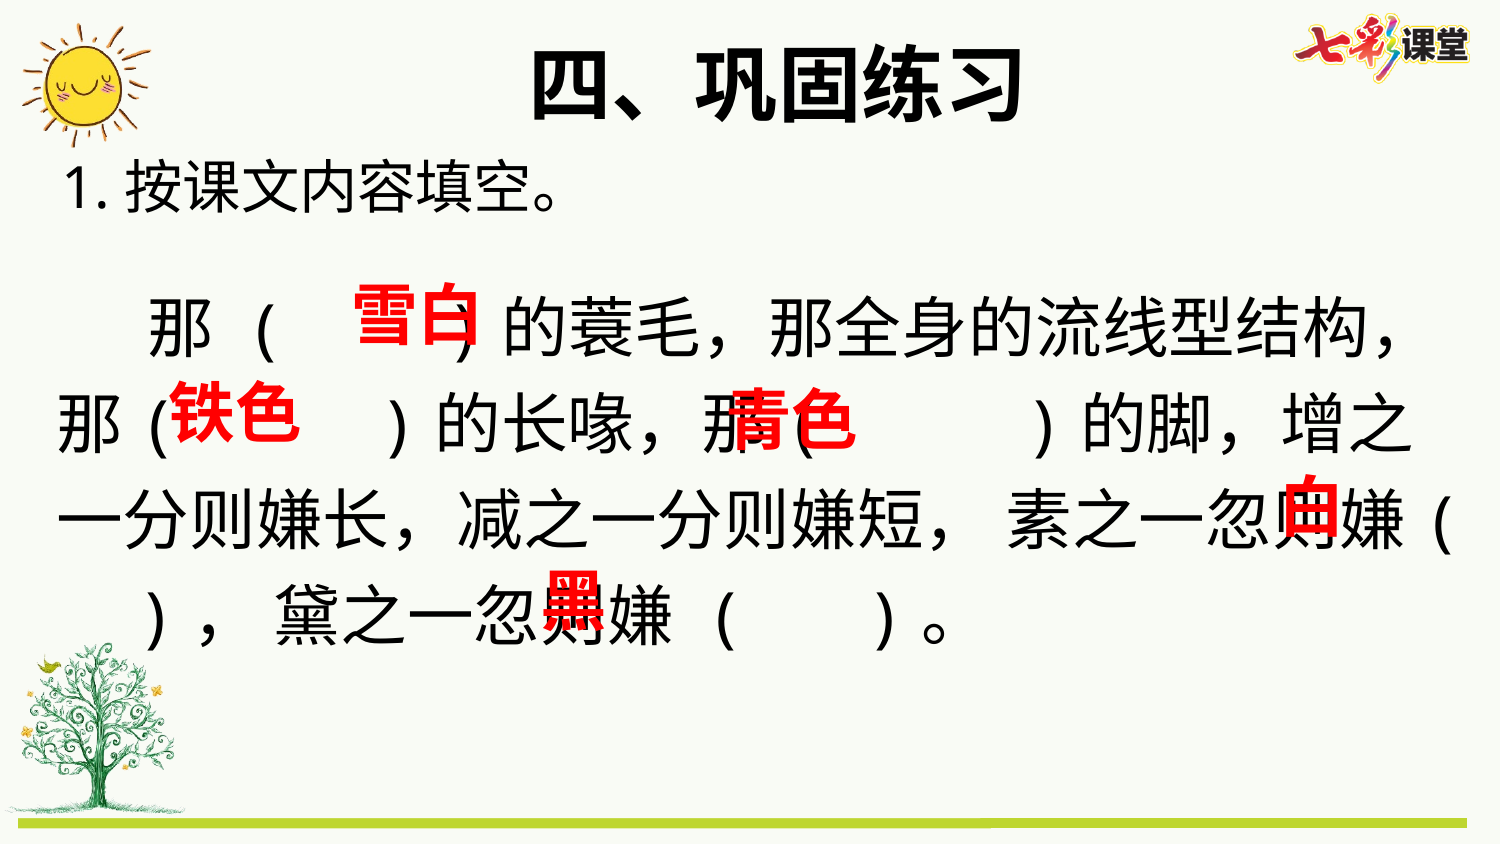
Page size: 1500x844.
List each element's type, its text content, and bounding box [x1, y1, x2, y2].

picture [0, 0, 173, 172]
text_box 那 ( )的蓑毛，那全身的流线型结构，那( )的长喙，那( )的脚，增之一分则嫌长，减之一分则嫌短， 素之一忽则嫌( )， 黛之一忽则嫌 ( )。 [41, 262, 1483, 662]
text_box 青色 [710, 370, 976, 465]
text_box 1.按课文内容填空。 [46, 143, 655, 228]
text_box 雪白 [336, 265, 547, 360]
picture [0, 608, 1467, 844]
picture [1291, 9, 1472, 87]
text_box 四、巩固练习 [513, 24, 1149, 140]
text_box 黑 [525, 551, 638, 647]
text_box 白 [1263, 457, 1375, 553]
text_box 铁色 [154, 363, 367, 458]
